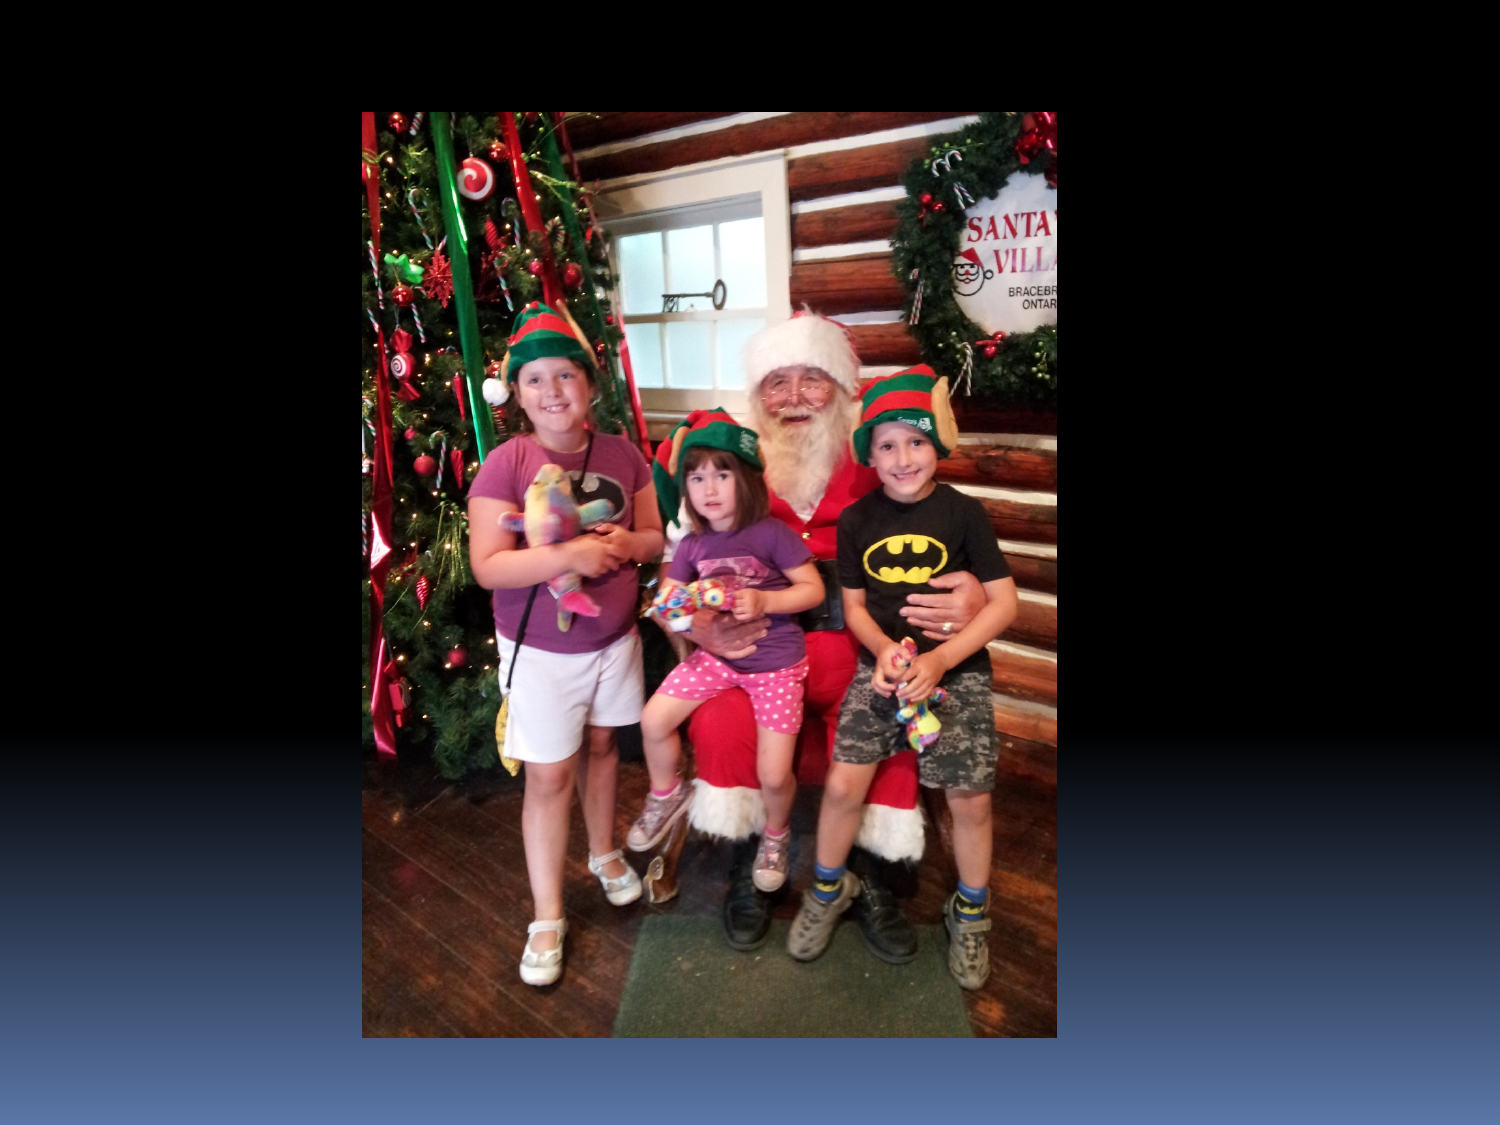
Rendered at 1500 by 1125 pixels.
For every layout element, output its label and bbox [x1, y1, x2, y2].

picture [361, 112, 1057, 1038]
